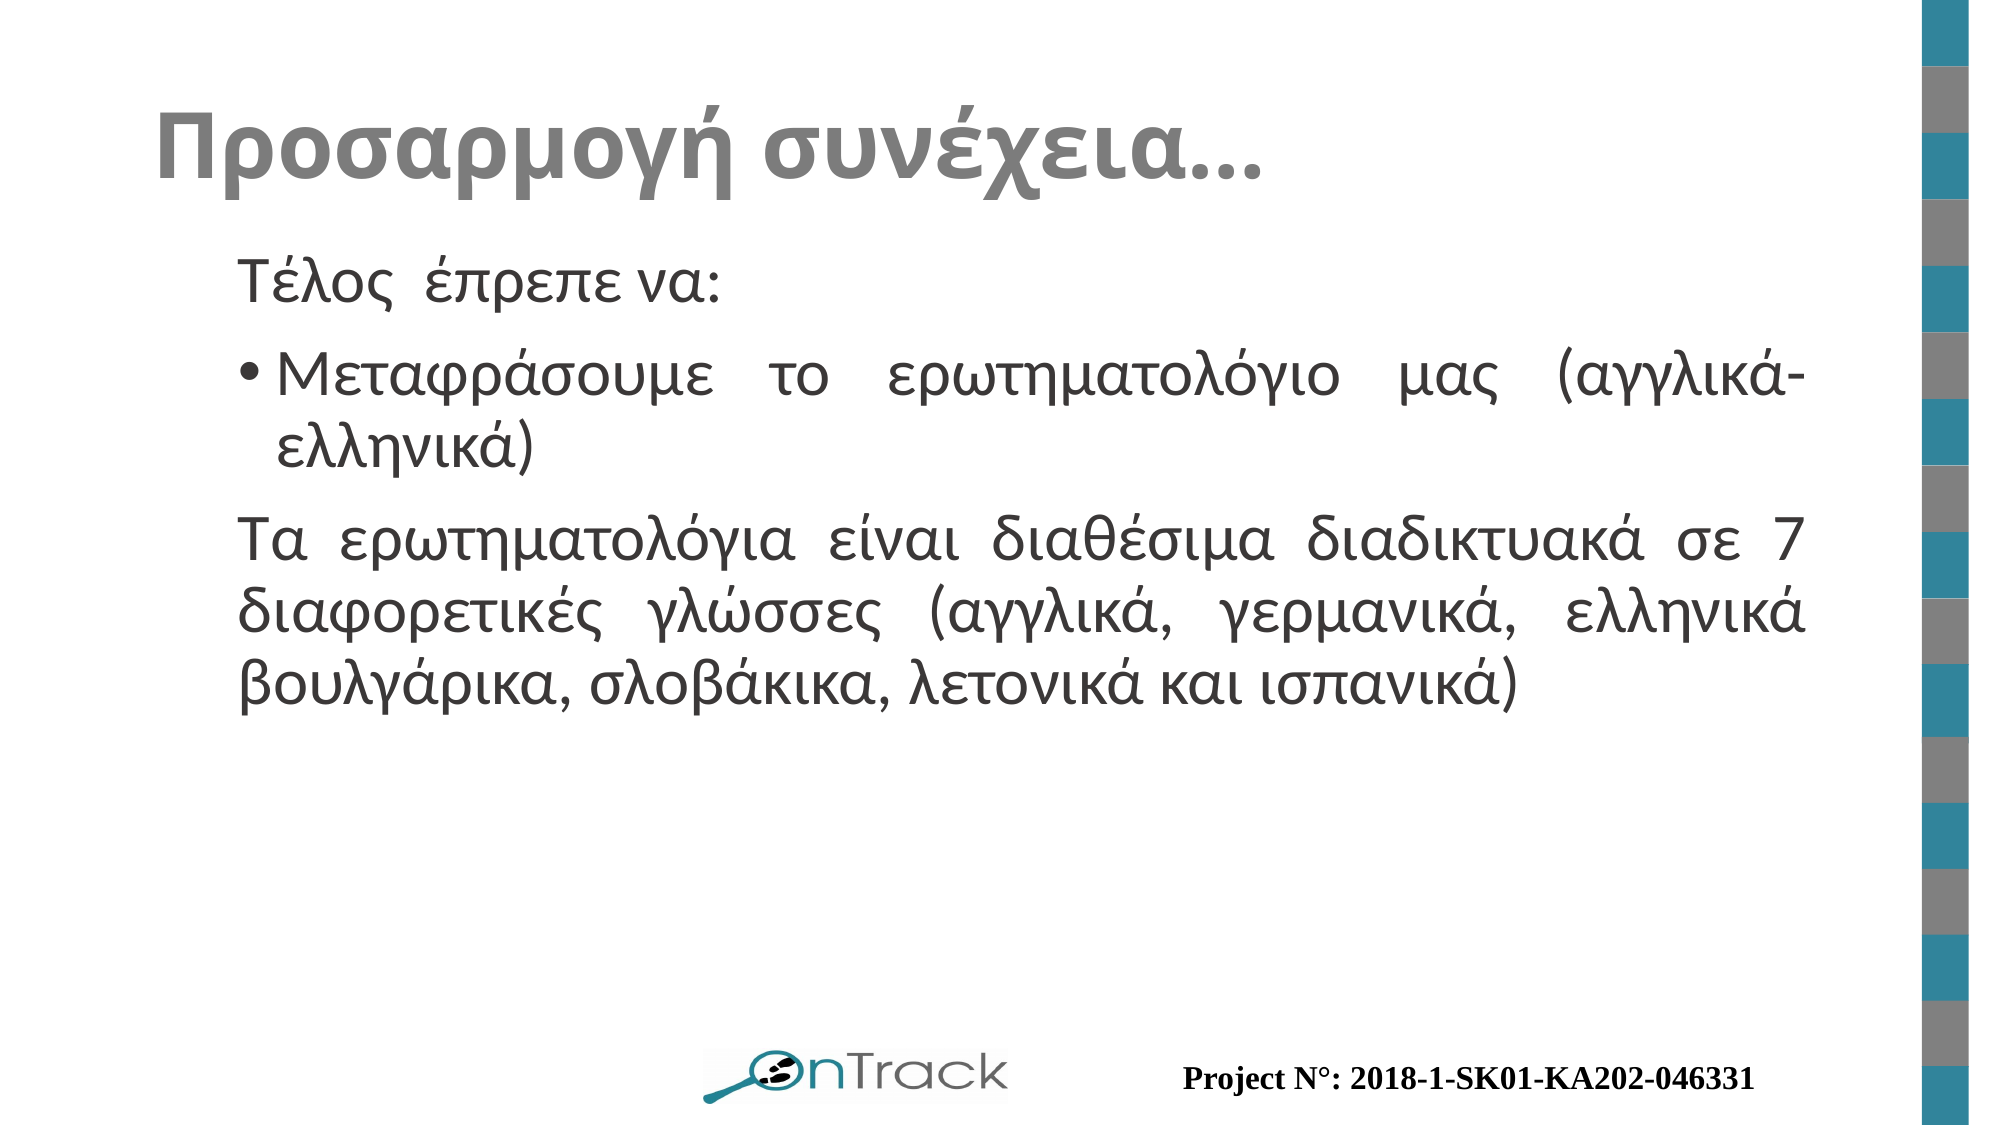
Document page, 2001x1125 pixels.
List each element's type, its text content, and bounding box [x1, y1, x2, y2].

picture [703, 1048, 1008, 1104]
title Προσαρμογή συνέχεια… [137, 59, 1863, 238]
list Τέλος έπρεπε να: Μεταφράσουμε το ερωτηματολόγιο μας (αγγλικά-ελληνικά) Τα ερωτηματολόγια είναι διαθέσιμα διαδικτυακά σε 7 διαφορετικές γλώσσες (αγγλικά, γερμανικά, ελληνικά βουλγάρικα, σλοβάκικα, λετονικά και ισπανικά) [222, 238, 1823, 1000]
